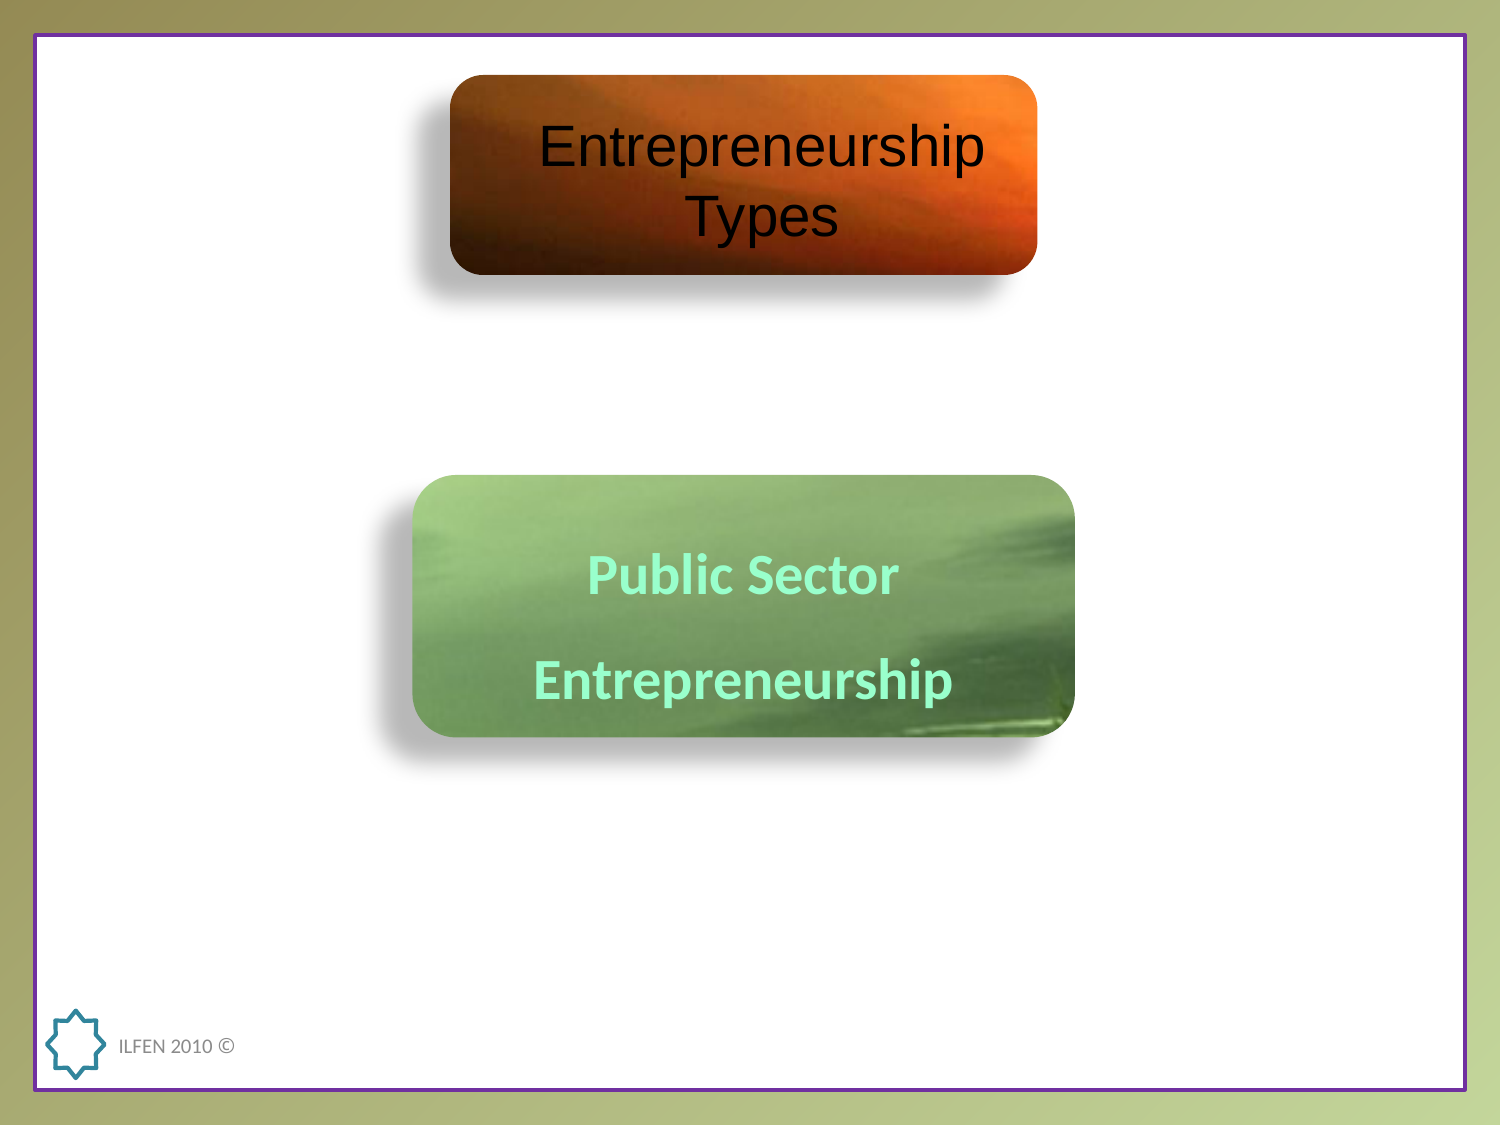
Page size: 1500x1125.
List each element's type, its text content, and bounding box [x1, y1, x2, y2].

text_box [447, 72, 1039, 278]
text_box Entrepreneurship Types [462, 100, 1063, 256]
text_box Public Sector Entrepreneurship [410, 472, 1078, 740]
